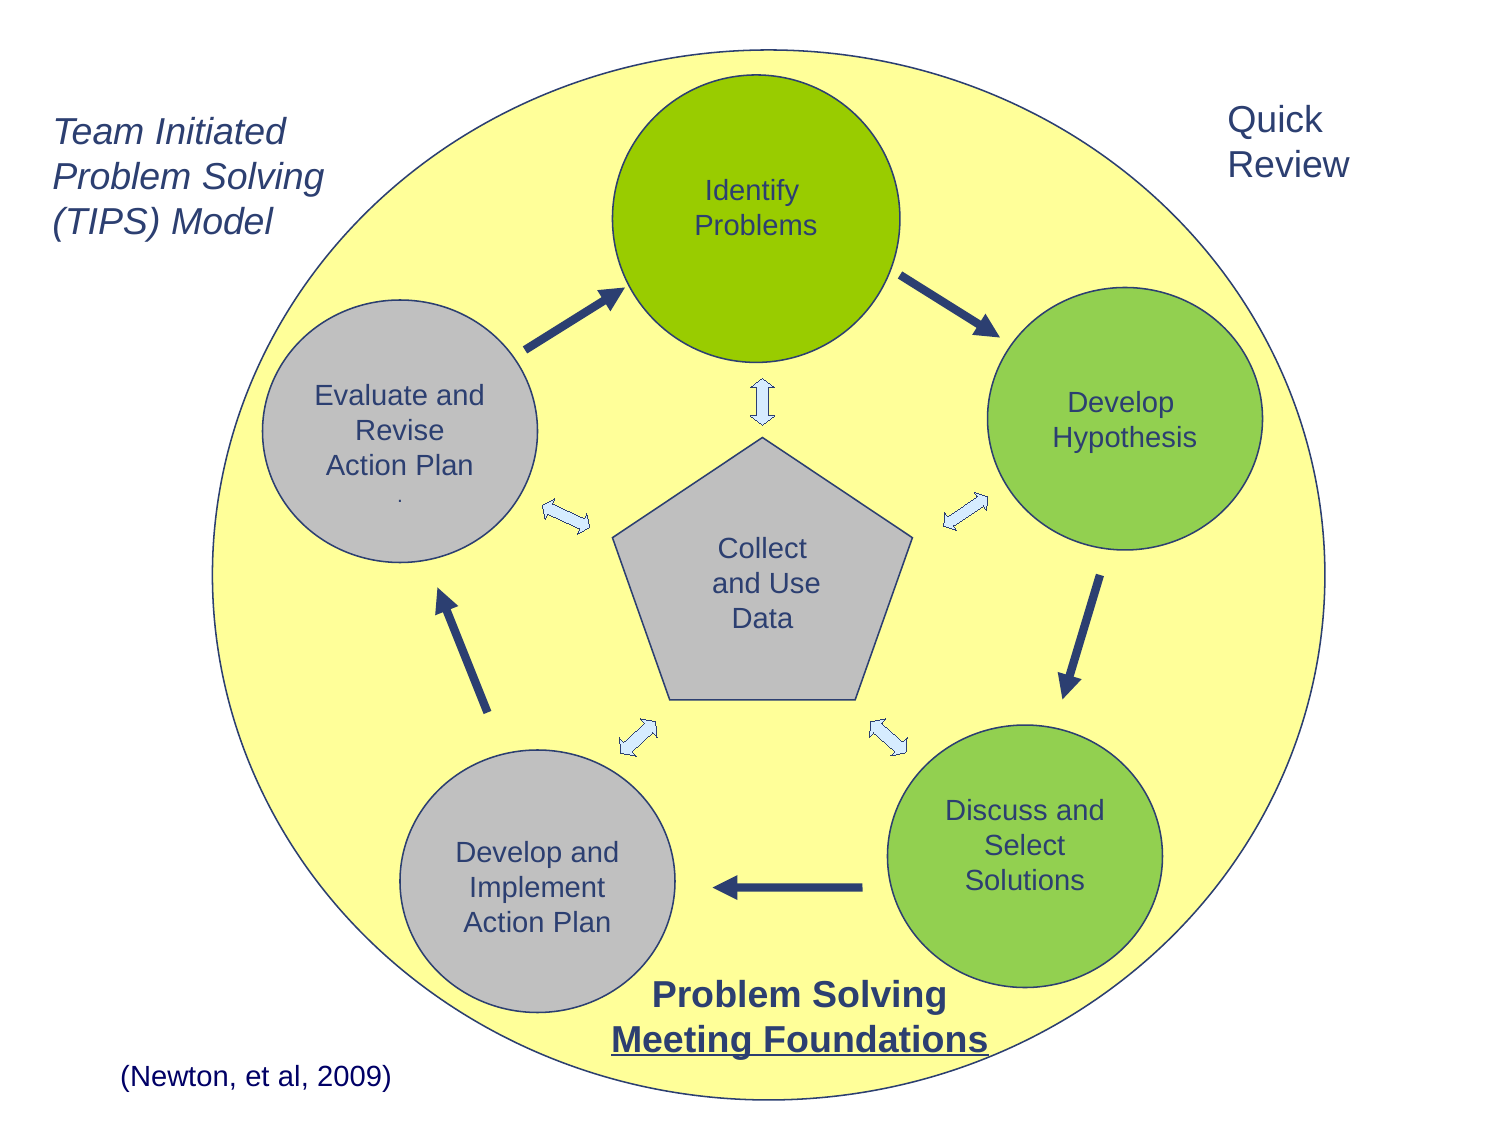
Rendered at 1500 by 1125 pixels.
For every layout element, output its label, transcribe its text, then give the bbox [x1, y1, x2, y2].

text_box Quick Review [1212, 87, 1463, 193]
text_box Develop Hypothesis [987, 287, 1263, 550]
text_box [869, 718, 908, 756]
text_box [943, 492, 988, 531]
text_box [542, 498, 590, 535]
text_box [524, 287, 625, 351]
text_box [750, 378, 775, 426]
text_box [619, 718, 658, 757]
text_box Team Initiated Problem Solving (TIPS) Model [37, 99, 363, 250]
text_box [1060, 574, 1101, 700]
text_box Problem Solving Meeting Foundations [587, 962, 1013, 1068]
text_box Develop and Implement Action Plan [399, 750, 676, 1013]
text_box [712, 881, 863, 894]
text_box [436, 587, 488, 713]
text_box Discuss and Select Solutions [887, 725, 1163, 988]
footer (Newton, et al, 2009) [49, 1049, 463, 1088]
text_box Evaluate and Revise Action Plan . [262, 299, 538, 563]
text_box Identify Problems [612, 74, 900, 363]
text_box Collect and Use Data [612, 437, 913, 700]
text_box [212, 49, 1325, 1100]
text_box [899, 274, 1000, 338]
